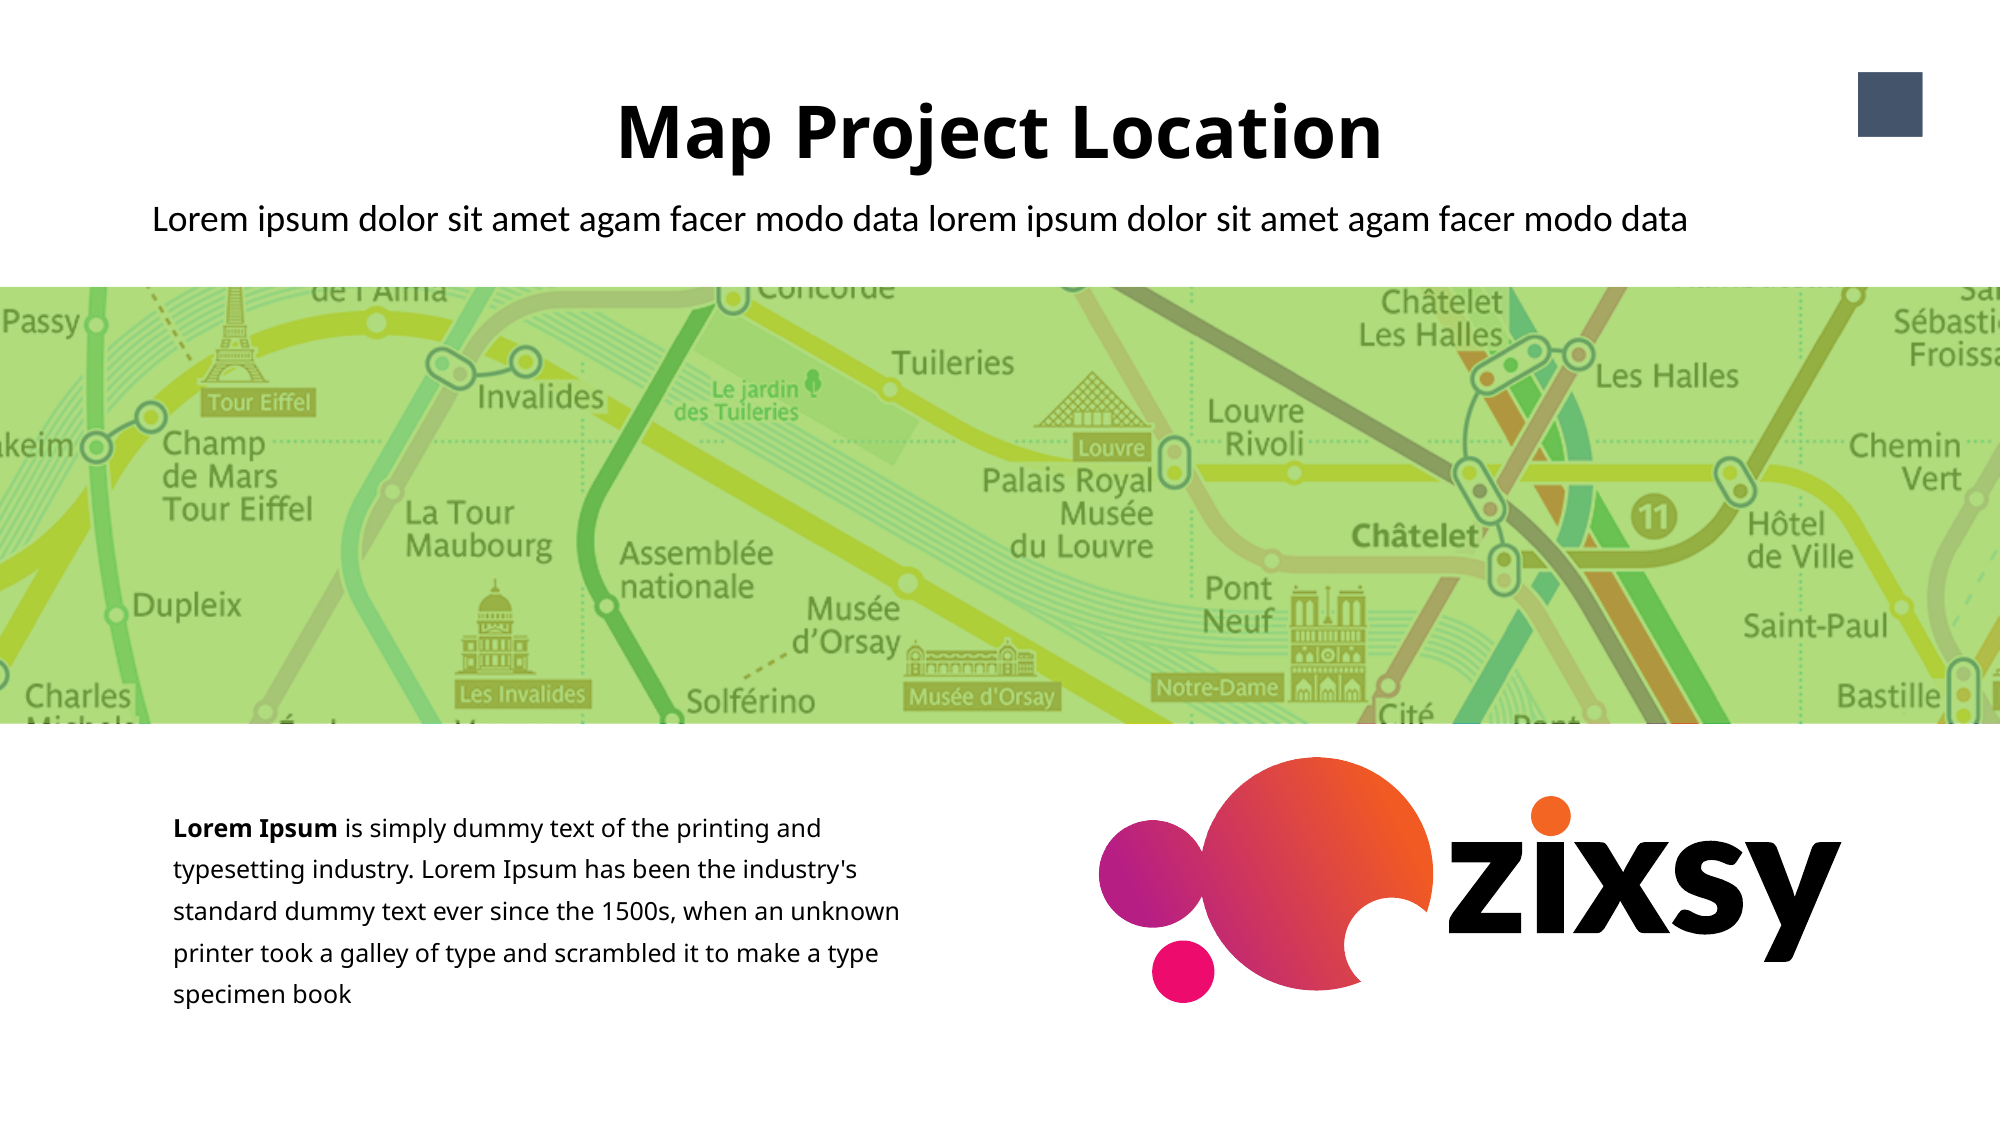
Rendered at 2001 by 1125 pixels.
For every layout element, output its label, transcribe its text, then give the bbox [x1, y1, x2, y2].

title Map Project Location [137, 78, 1863, 186]
slide_number 9 [1863, 78, 1927, 130]
picture [0, 286, 2000, 724]
text_box [1863, 130, 1924, 138]
subtitle Lorem ipsum dolor sit amet agam facer modo data lorem ipsum dolor sit amet agam facer modo data [137, 186, 1863, 227]
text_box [158, 622, 1842, 1125]
text_box [1857, 71, 1924, 78]
